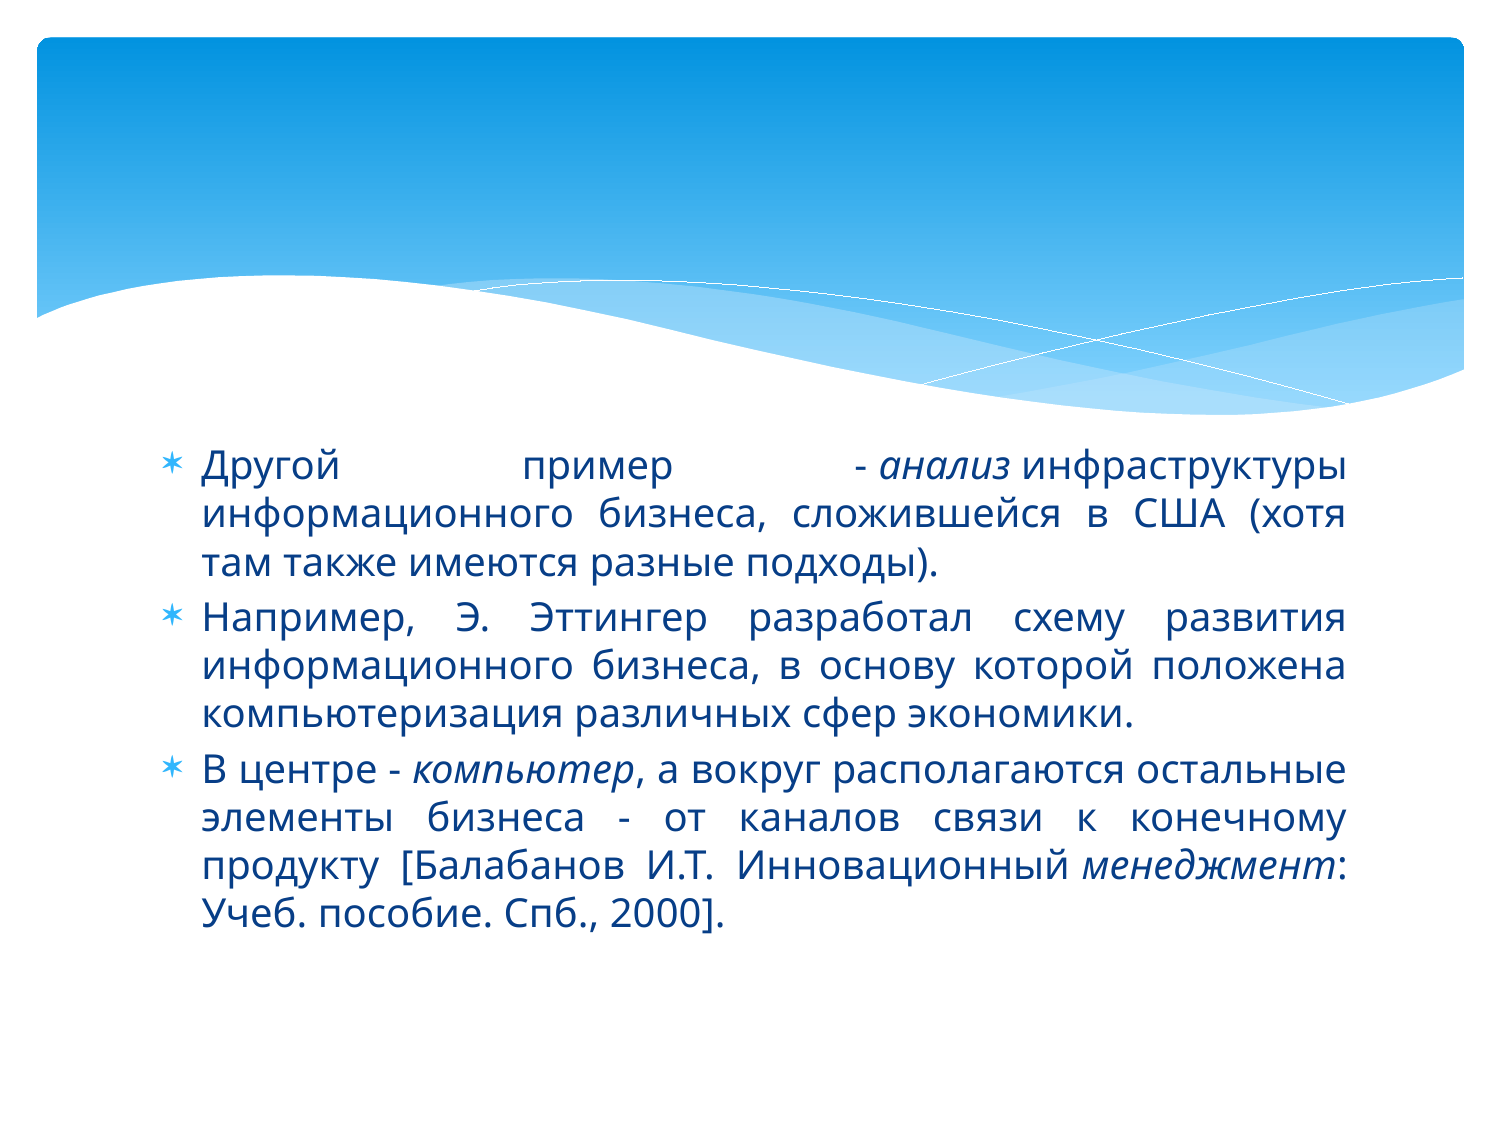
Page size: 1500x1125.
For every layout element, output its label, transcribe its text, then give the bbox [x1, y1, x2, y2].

list Другой пример - анализ инфраструктуры информационного бизнеса, сложившейся в США (хотя там также имеются разные подходы). Например, Э. Эттингер разработал схему развития информационного бизнеса, в основу которой положена компьютеризация различных сфер экономики. В центре - компьютер, а вокруг располагаются остальные элементы бизнеса - от каналов связи к конечному продукту [Балабанов И.Т. Инновационный менеджмент: Учеб. пособие. Спб., 2000]. [147, 432, 1363, 999]
